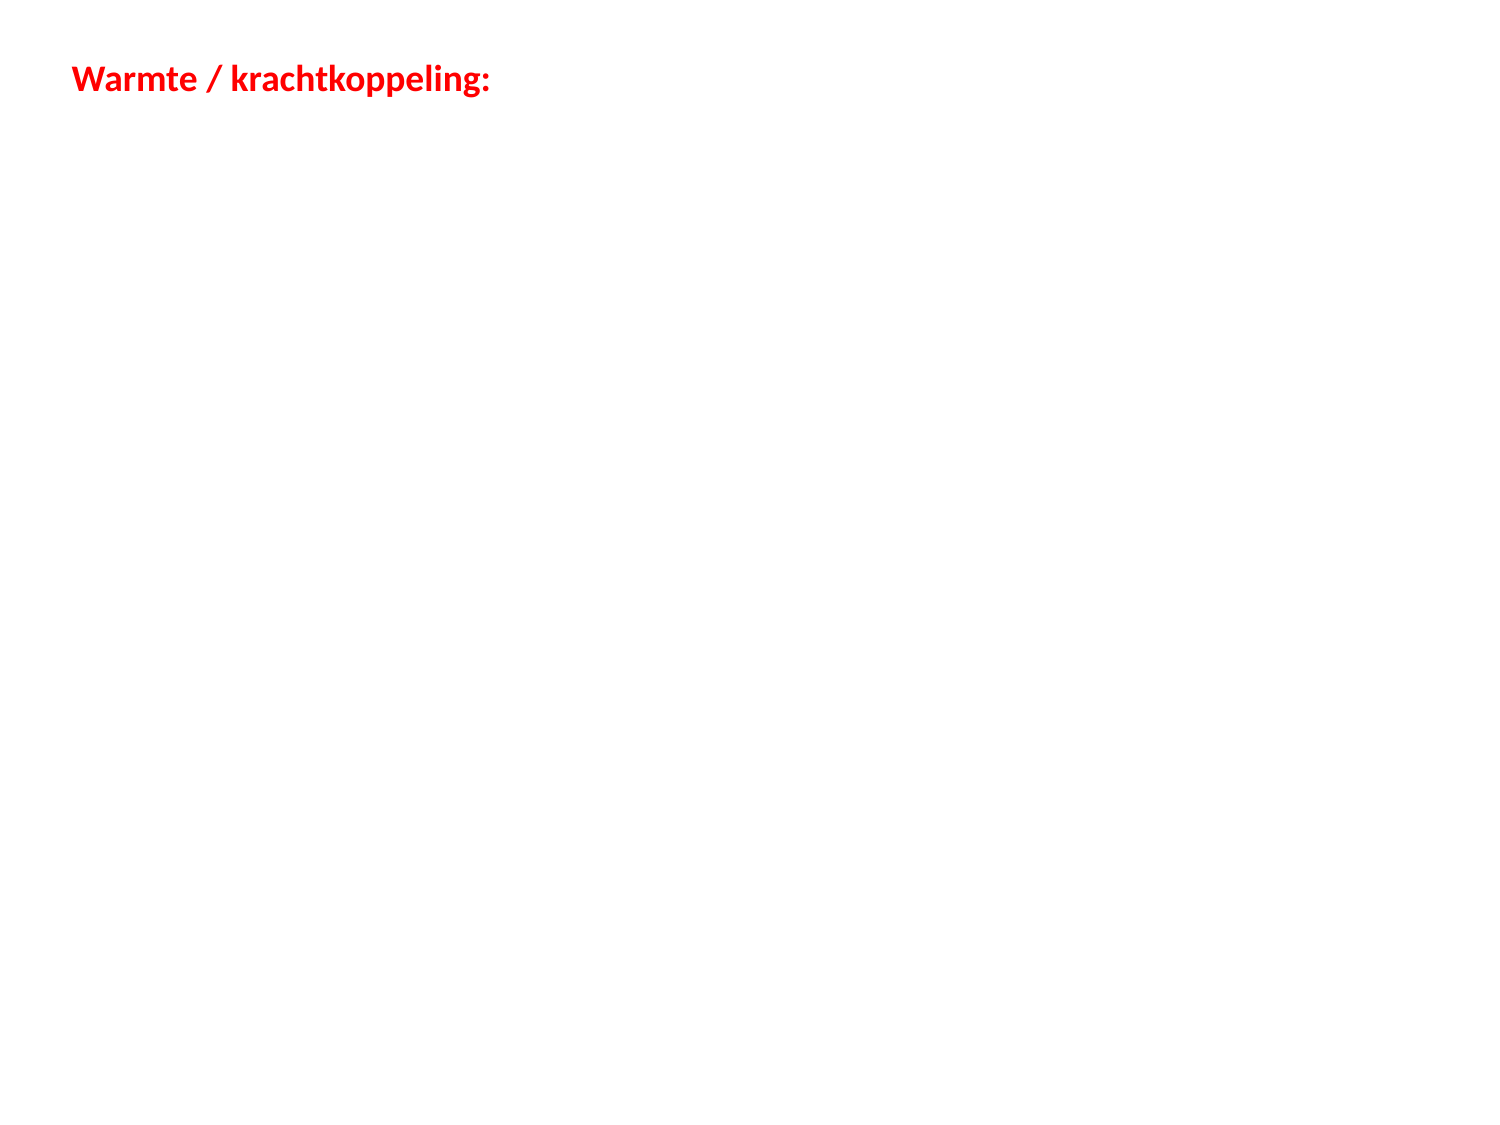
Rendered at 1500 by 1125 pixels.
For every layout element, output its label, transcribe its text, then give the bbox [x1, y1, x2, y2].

text_box Warmte / krachtkoppeling: [56, 46, 1489, 147]
